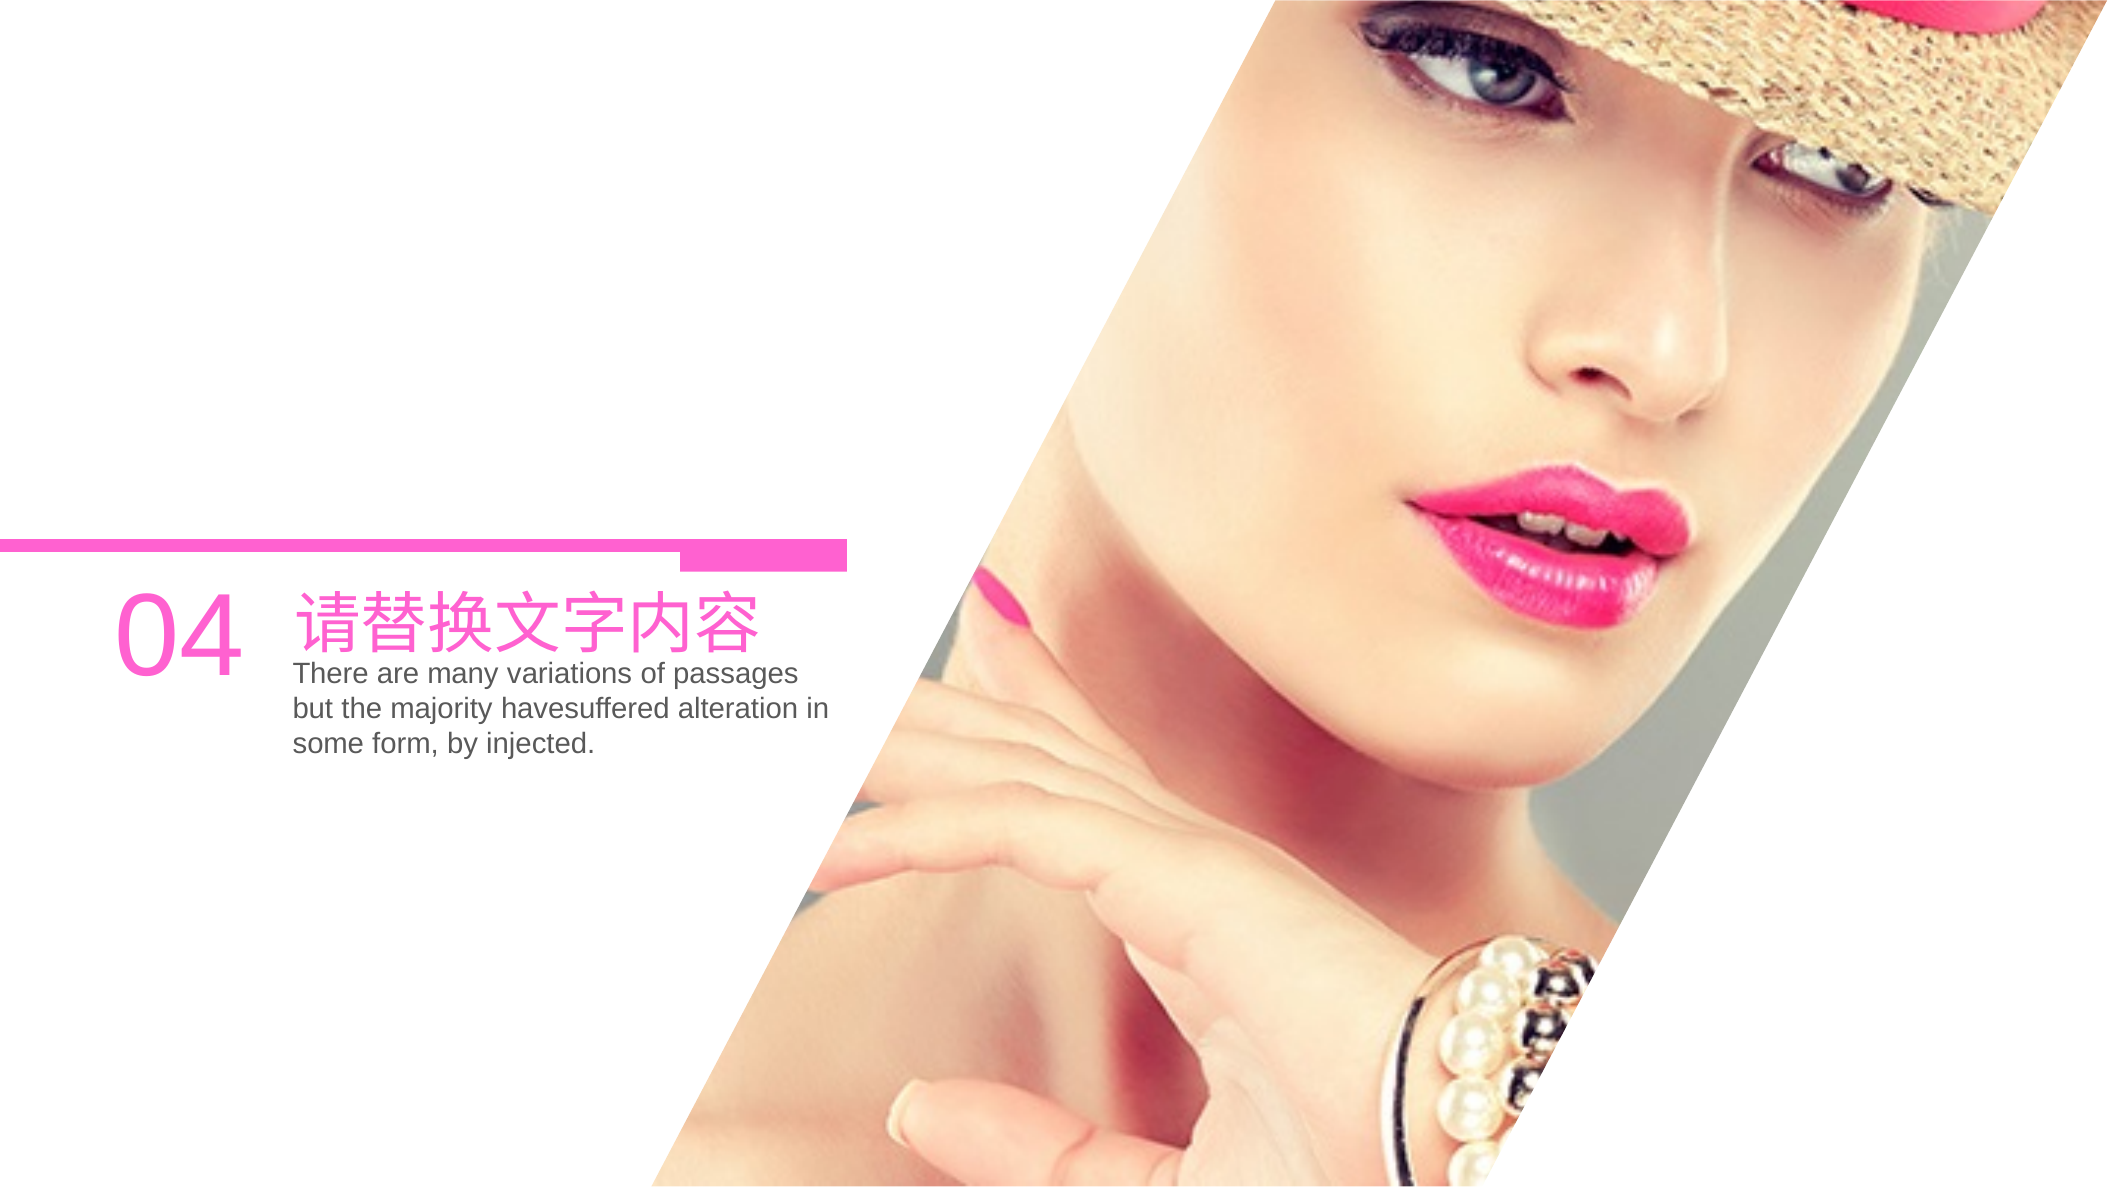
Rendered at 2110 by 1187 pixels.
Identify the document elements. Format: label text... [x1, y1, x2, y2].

text_box There are many variations of passages but the majority havesuffered alteration in some form, by injected. [292, 653, 848, 760]
text_box 请替换文字内容 [294, 572, 762, 653]
text_box 04 [94, 572, 266, 706]
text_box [0, 539, 848, 572]
text_box [651, 0, 2108, 1187]
